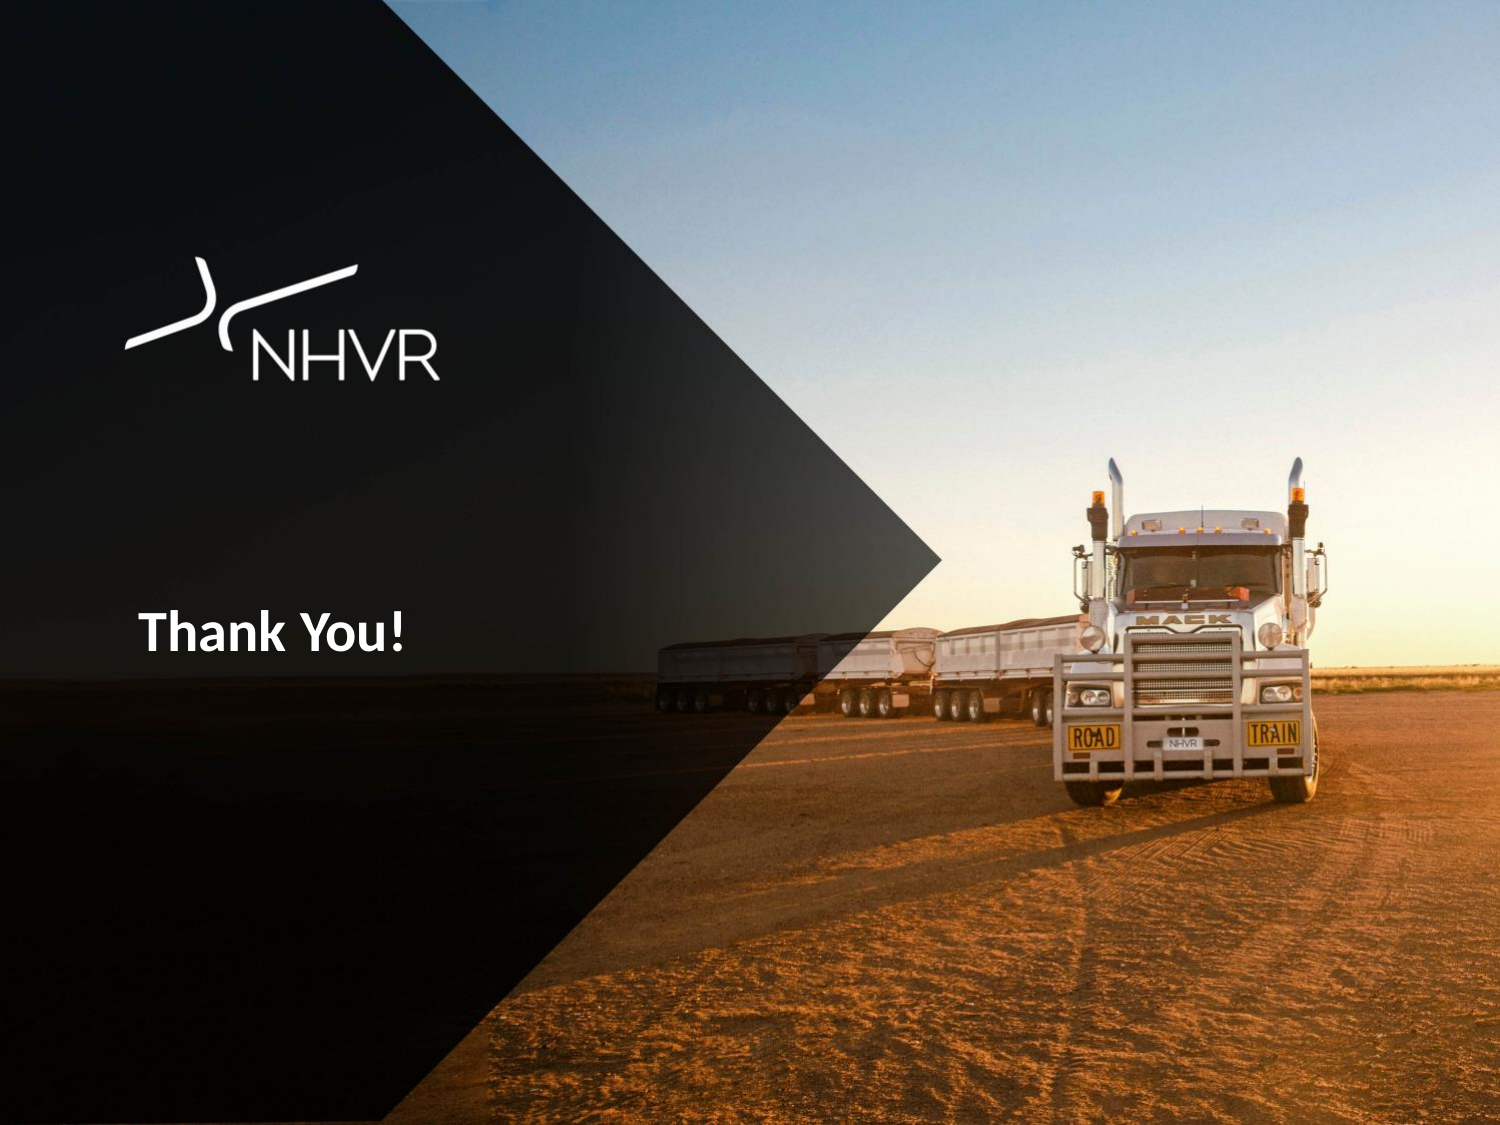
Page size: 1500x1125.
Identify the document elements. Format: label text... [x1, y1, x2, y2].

picture [0, 0, 1500, 1125]
title Thank You! [123, 586, 816, 681]
